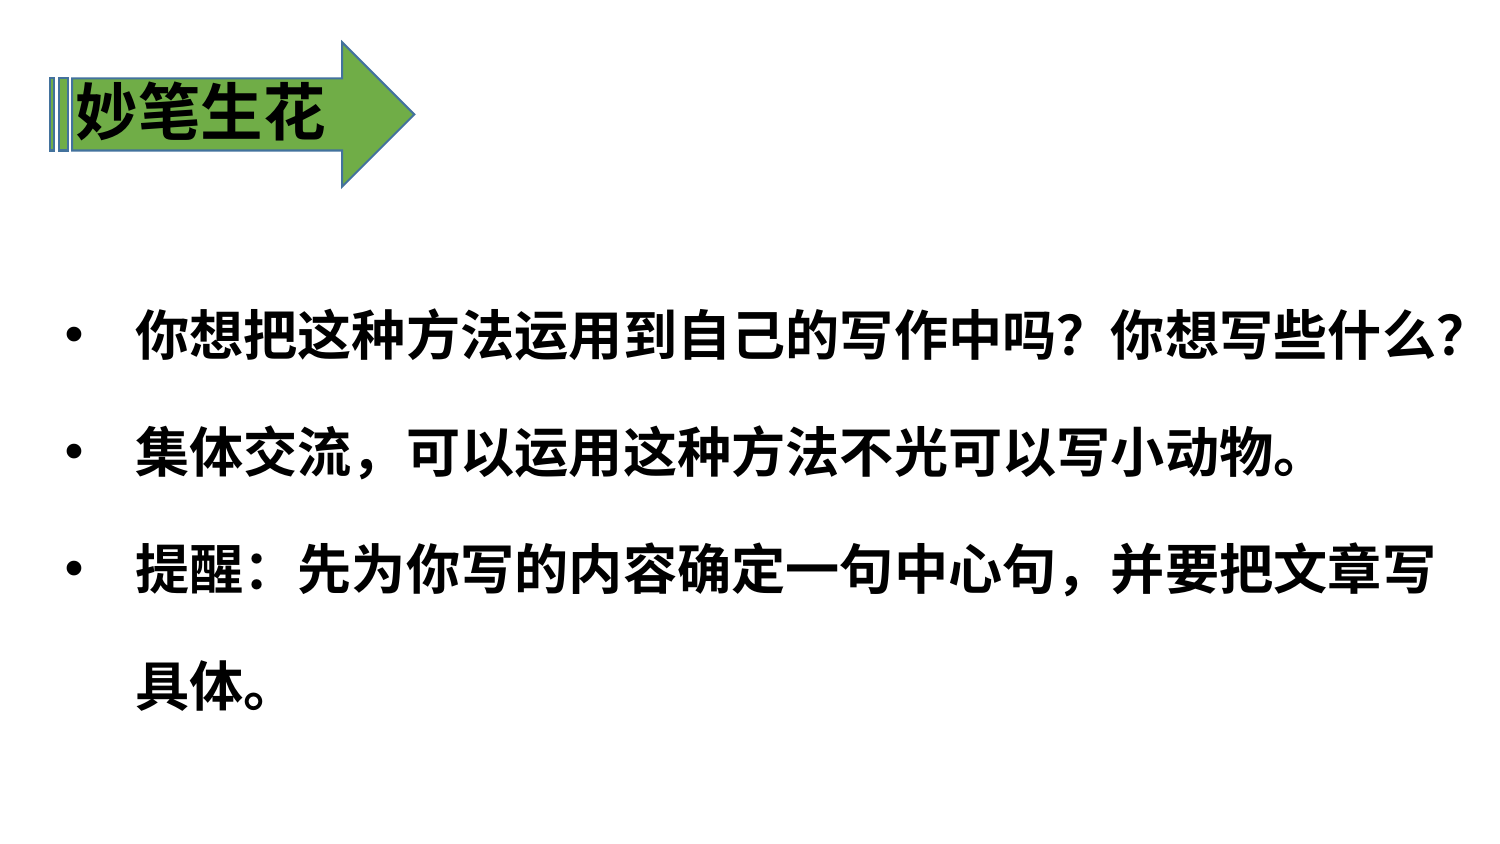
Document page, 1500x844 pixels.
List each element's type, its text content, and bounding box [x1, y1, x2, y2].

text_box [49, 77, 55, 152]
text_box 你想把这种方法运用到自己的写作中吗？你想写些什么？ 集体交流，可以运用这种方法不光可以写小动物。 提醒：先为你写的内容确定一句中心句，并要把文章写具体。 [49, 242, 1474, 725]
text_box [58, 77, 64, 152]
text_box [341, 39, 416, 190]
text_box 妙笔生花 [64, 67, 356, 154]
